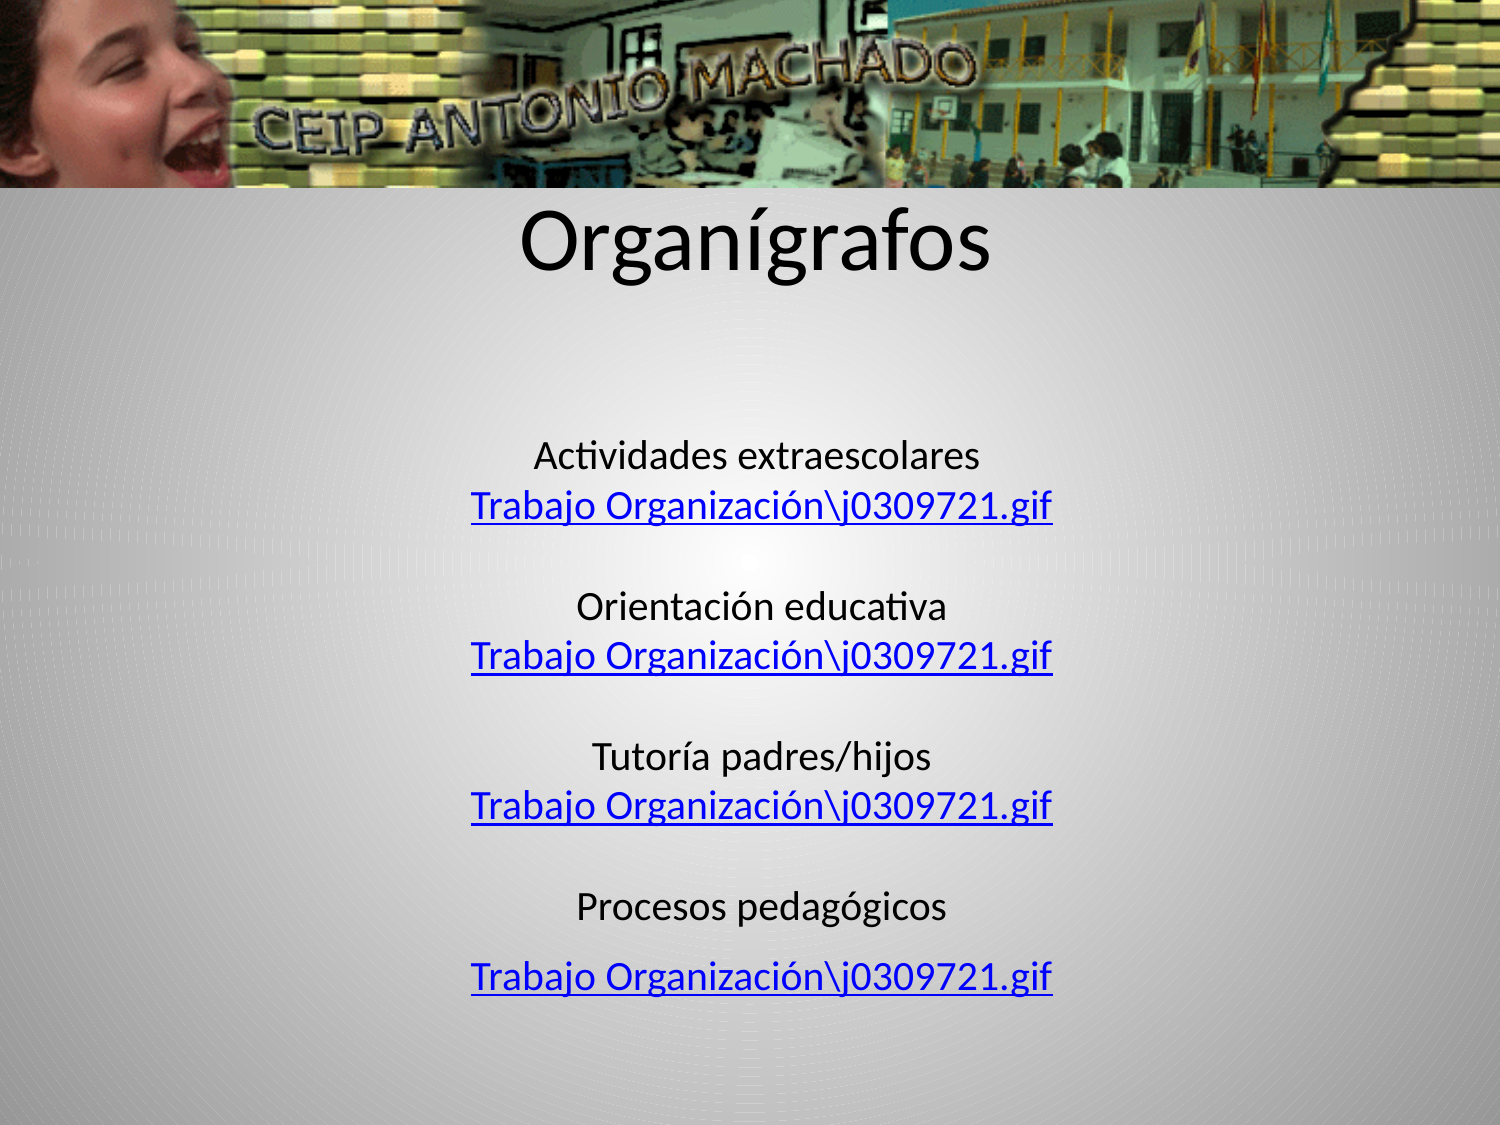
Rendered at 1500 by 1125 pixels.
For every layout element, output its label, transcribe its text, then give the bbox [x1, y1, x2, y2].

title Organígrafos [304, 199, 1208, 297]
text_box Actividades extraescolares Trabajo Organización\j0309721.gif Orientación educativa Trabajo Organización\j0309721.gif Tutoría padres/hijos Trabajo Organización\j0309721.gif Procesos pedagógicos Trabajo Organización\j0309721.gif [112, 420, 1412, 1078]
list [0, 0, 1500, 188]
